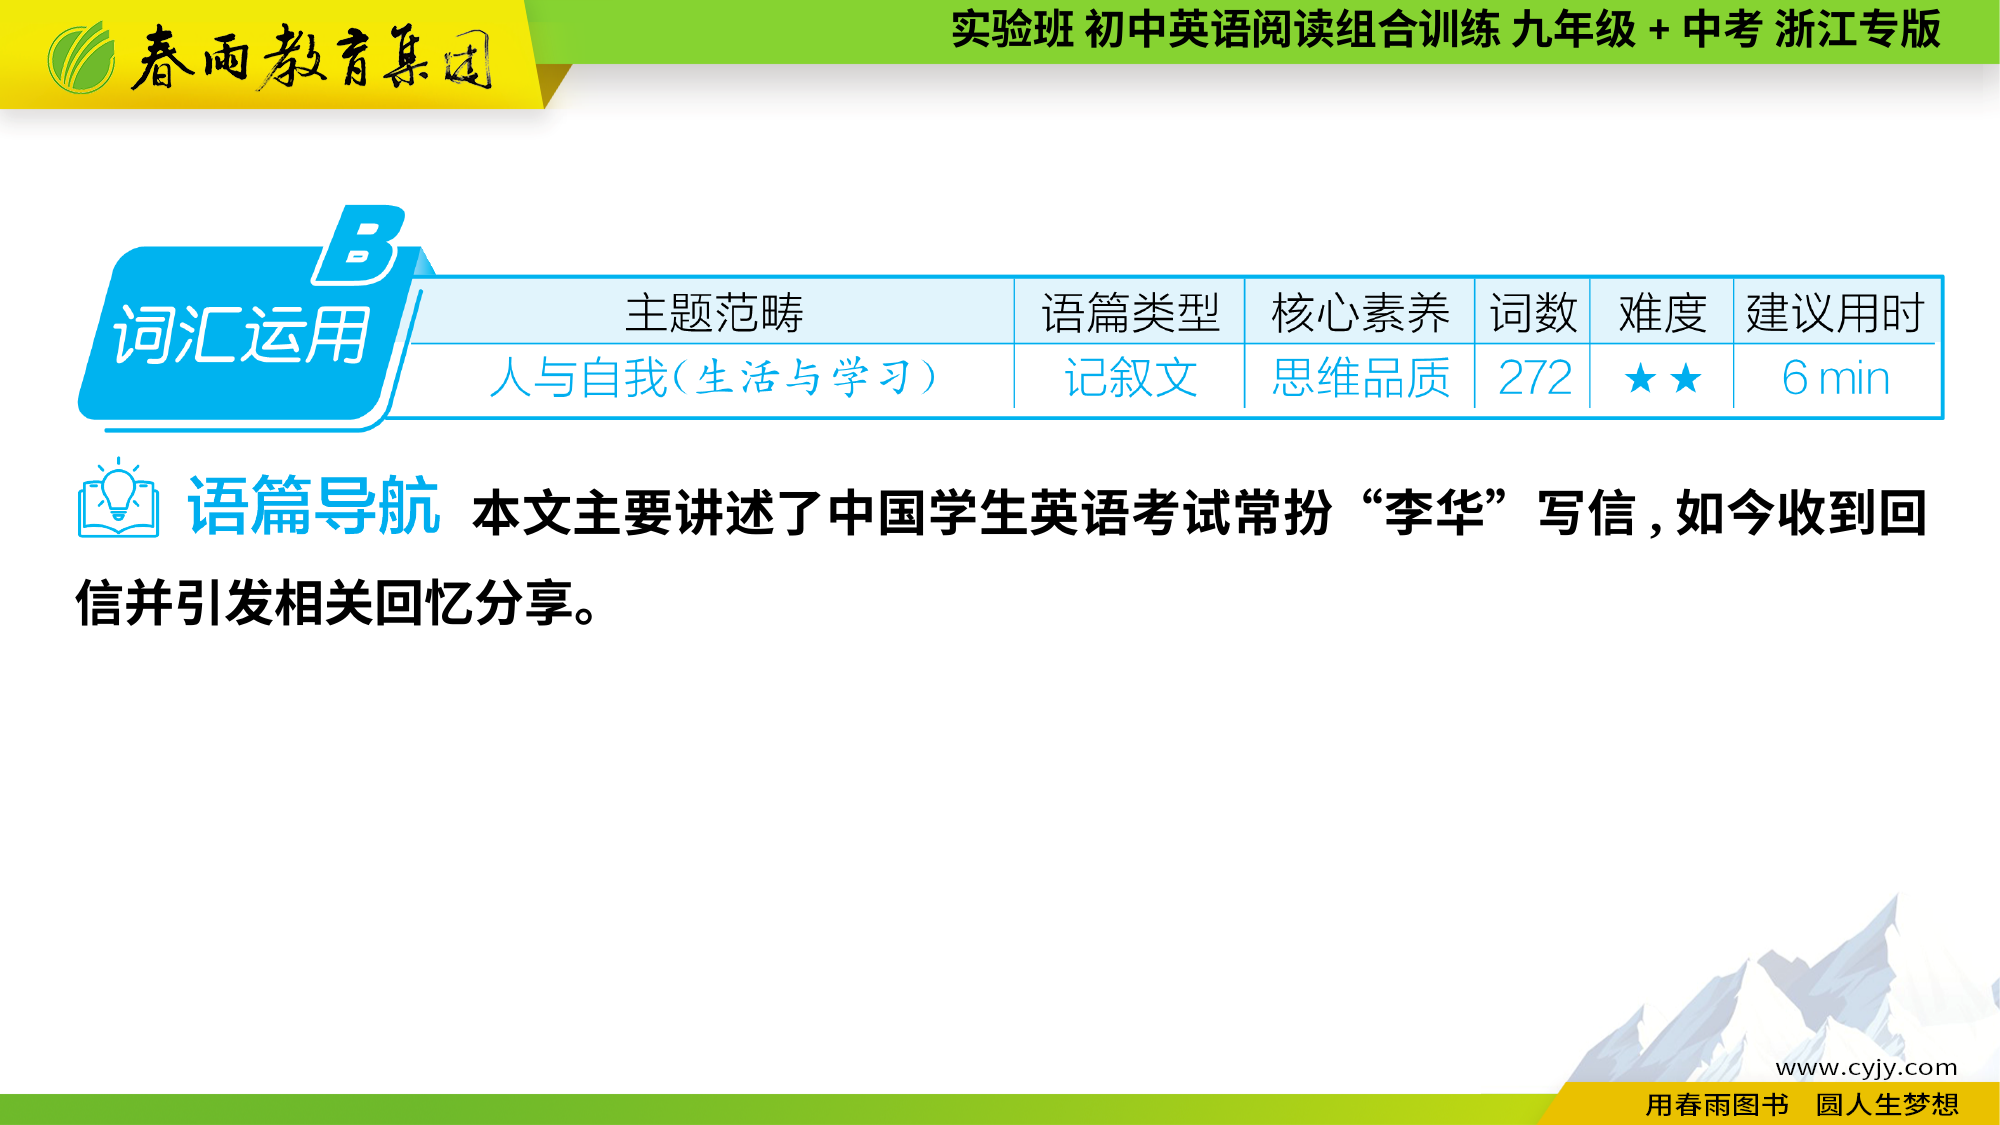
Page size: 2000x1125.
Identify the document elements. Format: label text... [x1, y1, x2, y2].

picture [0, 0, 2000, 1125]
list 本文主要讲述了中国学生英语考试常扮“李华”写信,如今收到回信并引发相关回忆分享。 [59, 444, 1944, 630]
